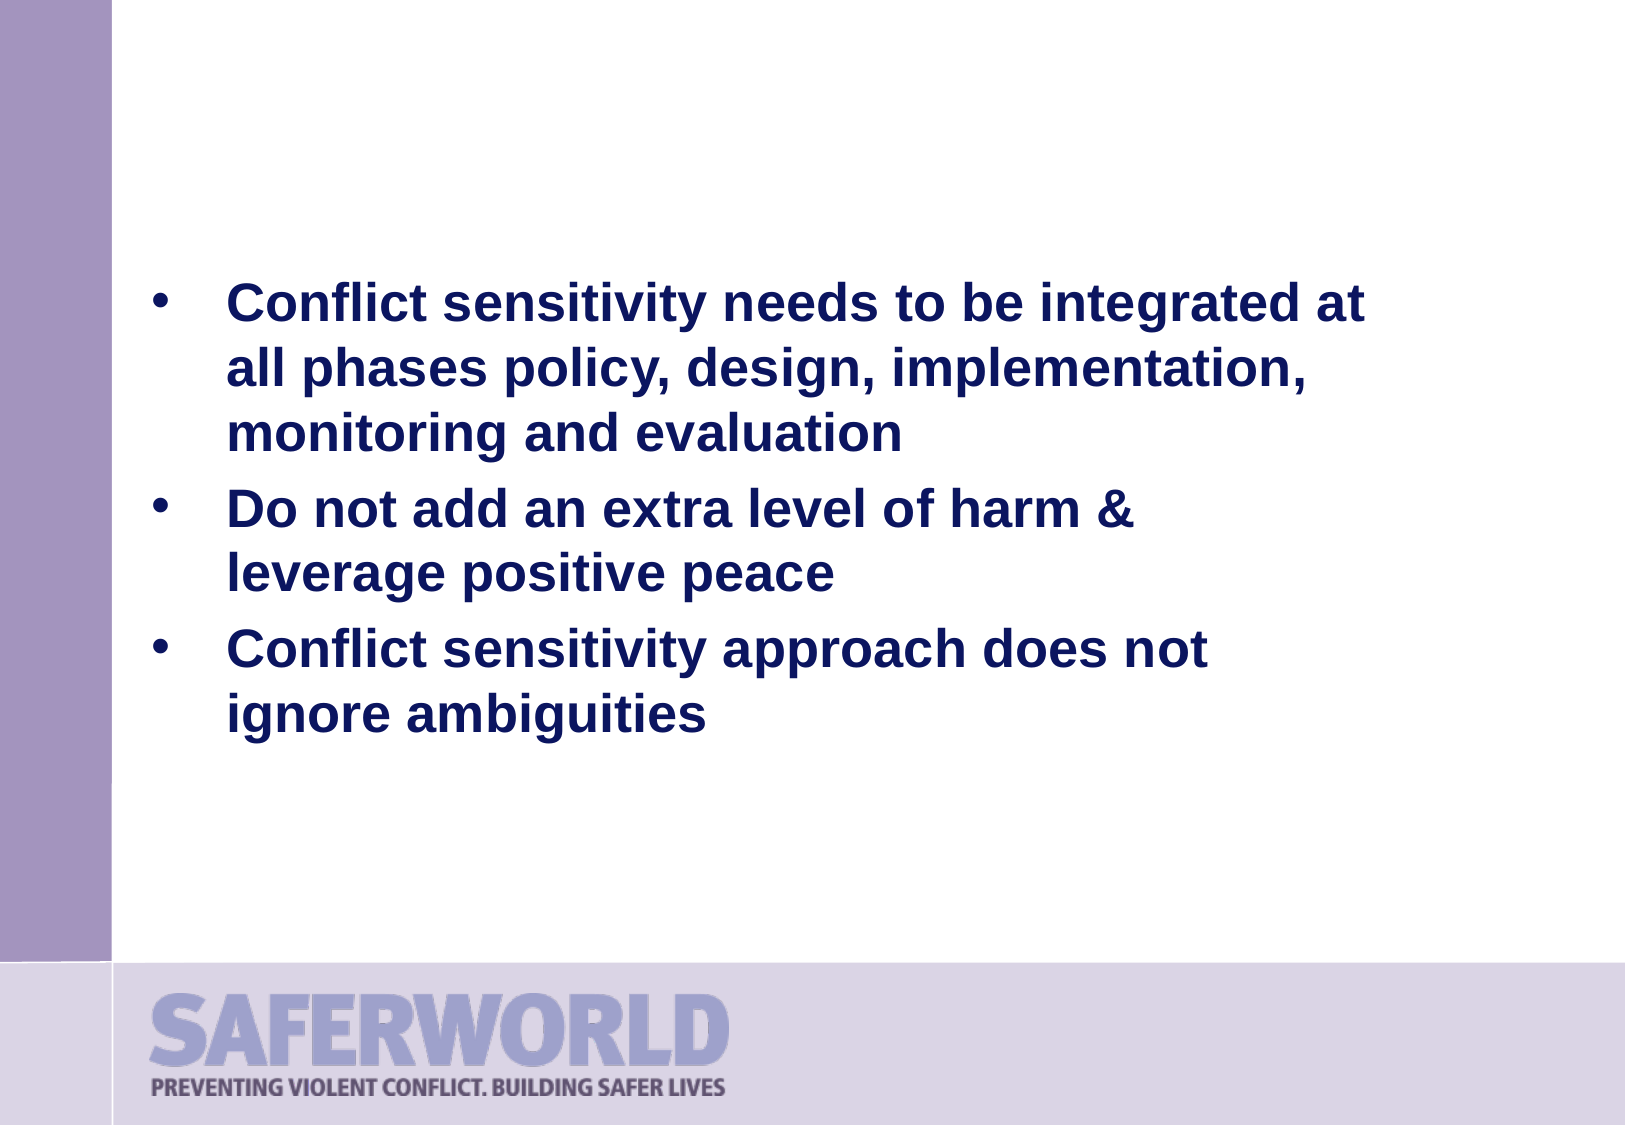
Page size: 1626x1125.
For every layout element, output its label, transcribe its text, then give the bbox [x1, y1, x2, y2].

list Conflict sensitivity needs to be integrated at all phases policy, design, implementation, monitoring and evaluation Do not add an extra level of harm & leverage positive peace Conflict sensitivity approach does not ignore ambiguities [151, 267, 1370, 942]
picture [149, 993, 729, 1096]
